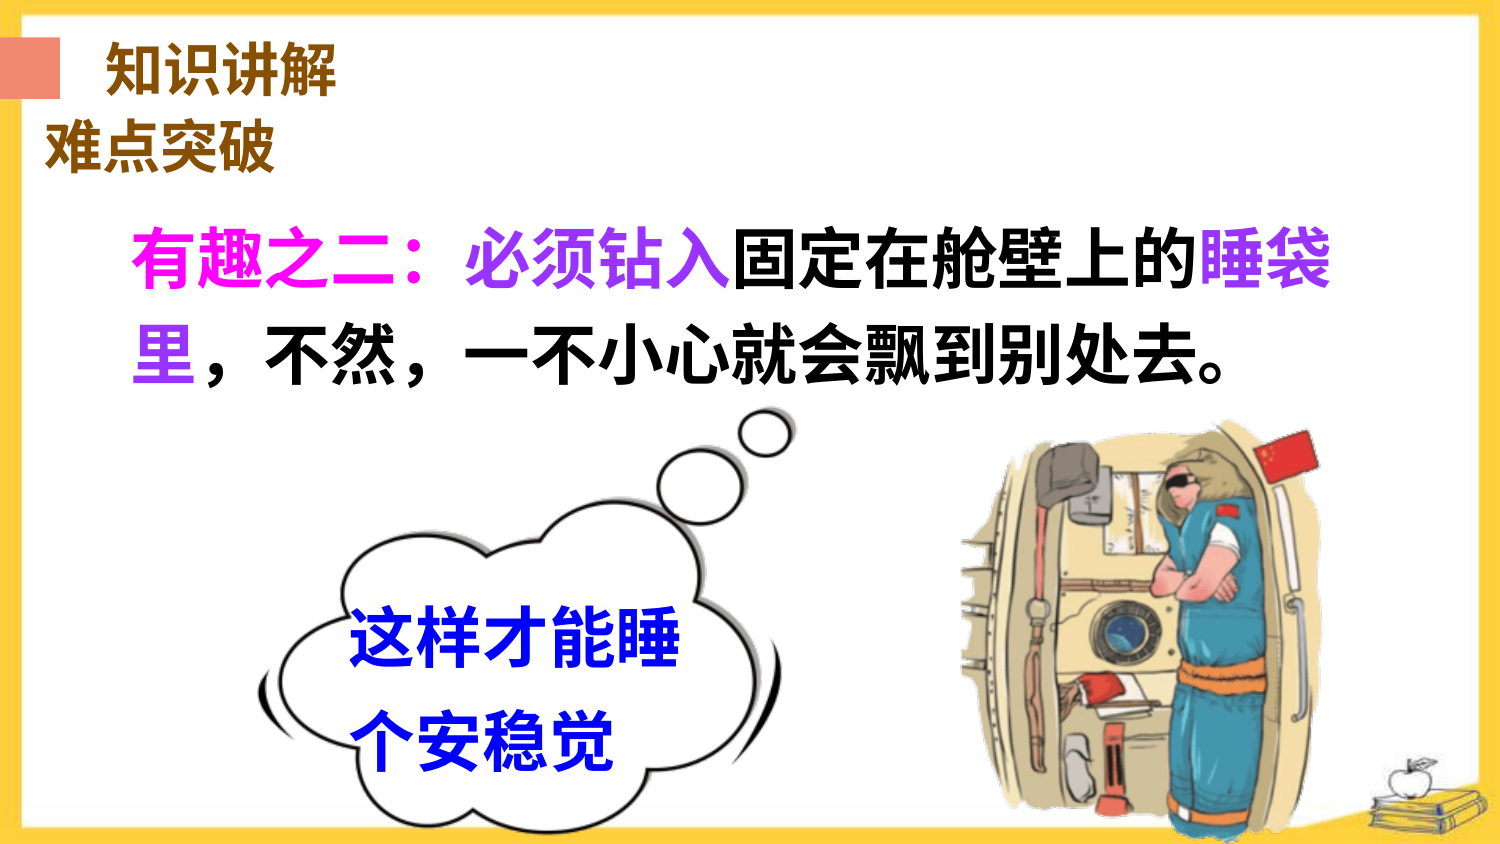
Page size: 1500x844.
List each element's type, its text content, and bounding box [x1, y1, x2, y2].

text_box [187, 400, 868, 842]
text_box 知识讲解 [98, 29, 410, 107]
text_box 有趣之二：必须钻入固定在舱壁上的睡袋里，不然，一不小心就会飘到别处去。 [119, 195, 1456, 495]
text_box [0, 36, 61, 100]
text_box 难点突破 [38, 106, 290, 183]
picture [0, 0, 1500, 844]
